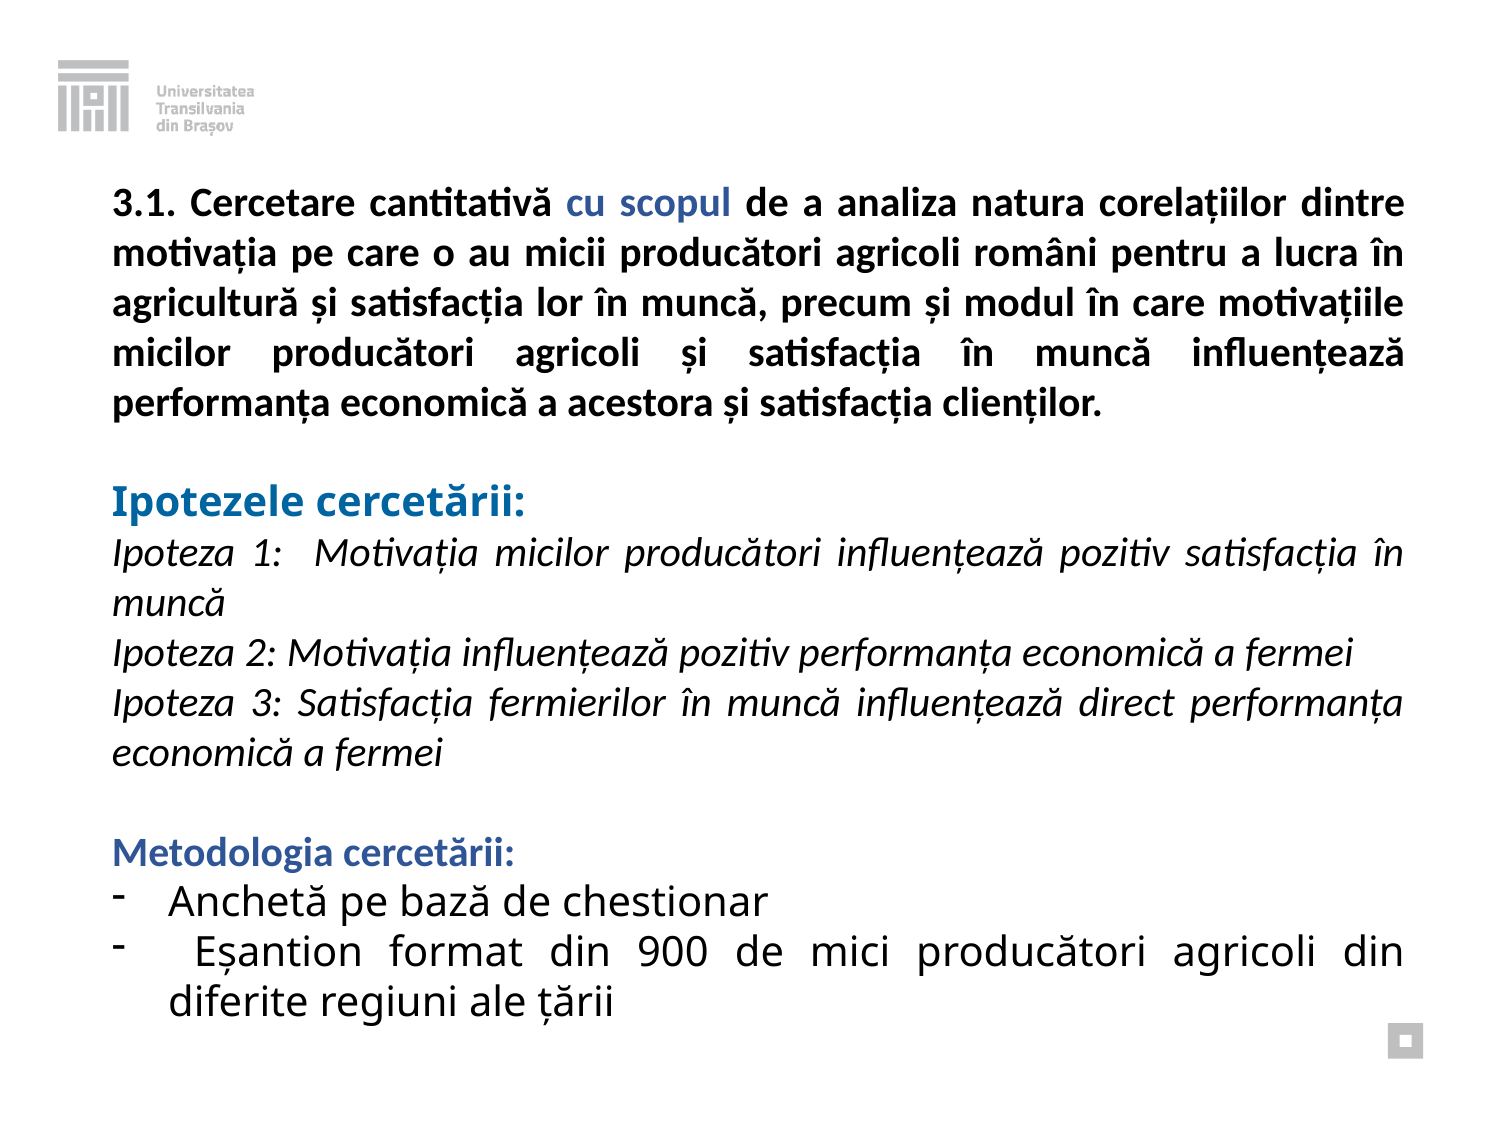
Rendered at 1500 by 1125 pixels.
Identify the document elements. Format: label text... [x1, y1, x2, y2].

picture [58, 60, 254, 136]
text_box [1387, 1023, 1424, 1059]
text_box 3.1. Cercetare cantitativă cu scopul de a analiza natura corelațiilor dintre motivația pe care o au micii producători agricoli români pentru a lucra în agricultură și satisfacția lor în muncă, precum și modul în care motivațiile micilor producători agricoli și satisfacția în muncă influențează performanța economică a acestora și satisfacția clienților. Ipotezele cercetării: Ipoteza 1: Motivația micilor producători influențează pozitiv satisfacția în muncă Ipoteza 2: Motivația influențează pozitiv performanța economică a fermei Ipoteza 3: Satisfacția fermierilor în muncă influențează direct performanța economică a fermei Metodologia cercetării: Anchetă pe bază de chestionar Eșantion format din 900 de mici producători agricoli din diferite regiuni ale țării [97, 167, 1420, 1083]
